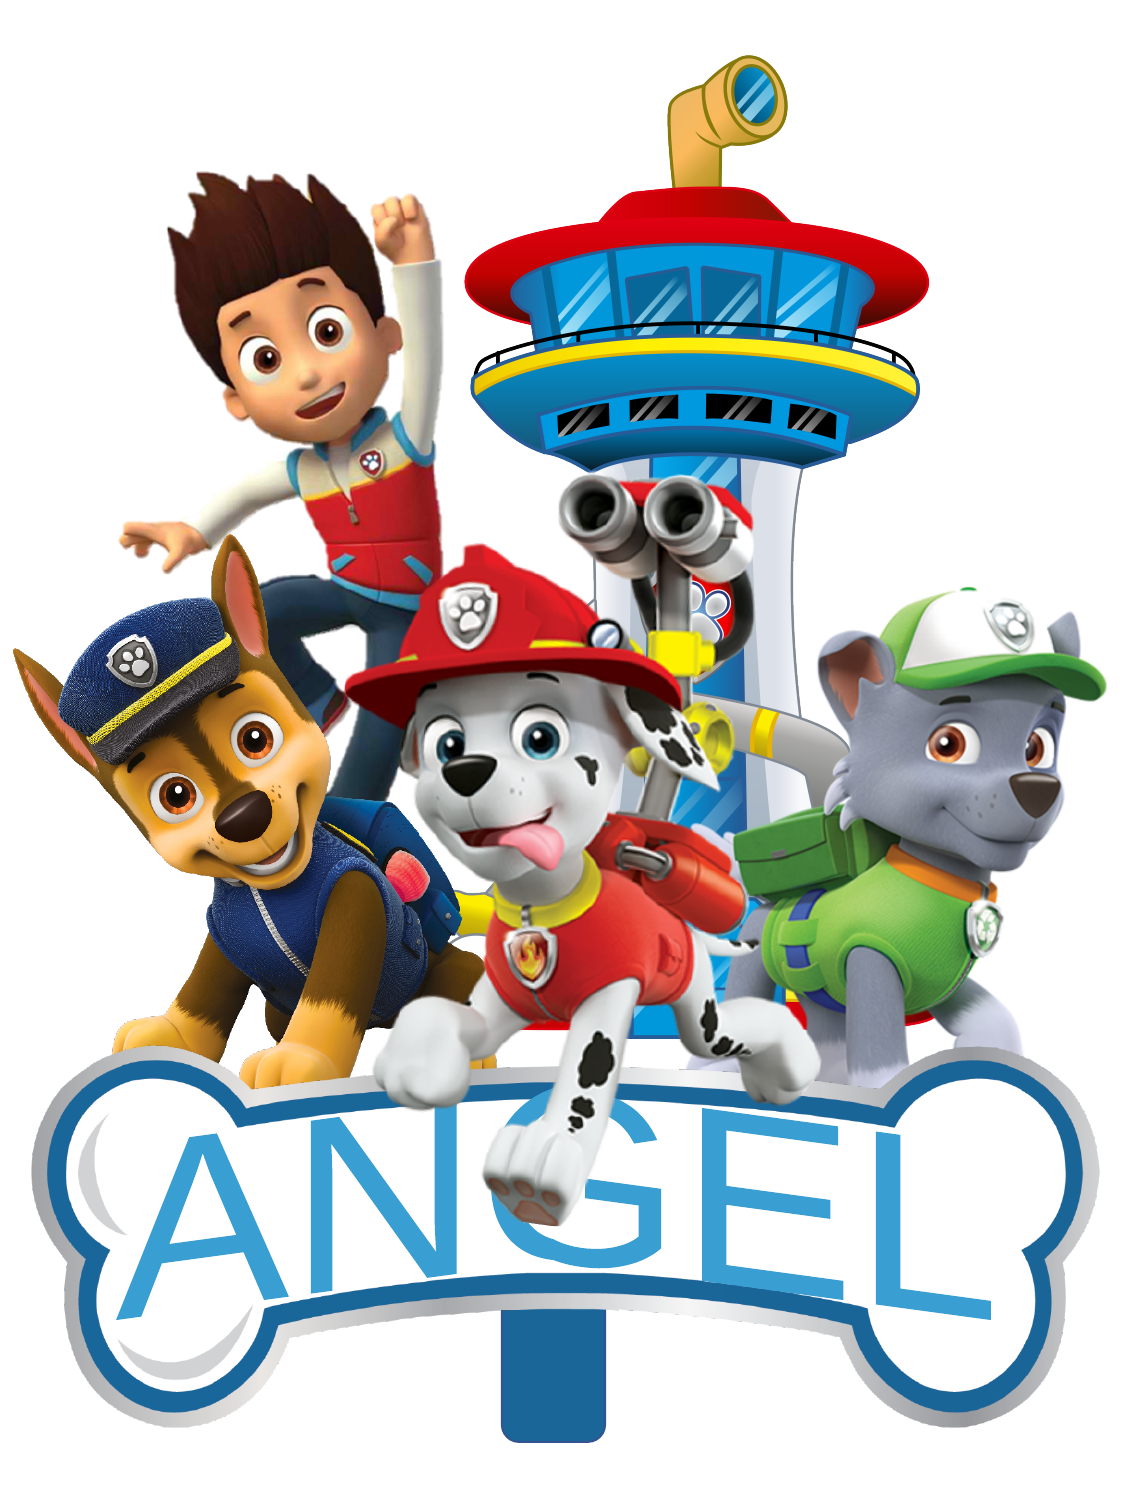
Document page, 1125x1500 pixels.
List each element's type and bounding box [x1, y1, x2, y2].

picture [0, 0, 1125, 1226]
text_box [0, 989, 1125, 1447]
